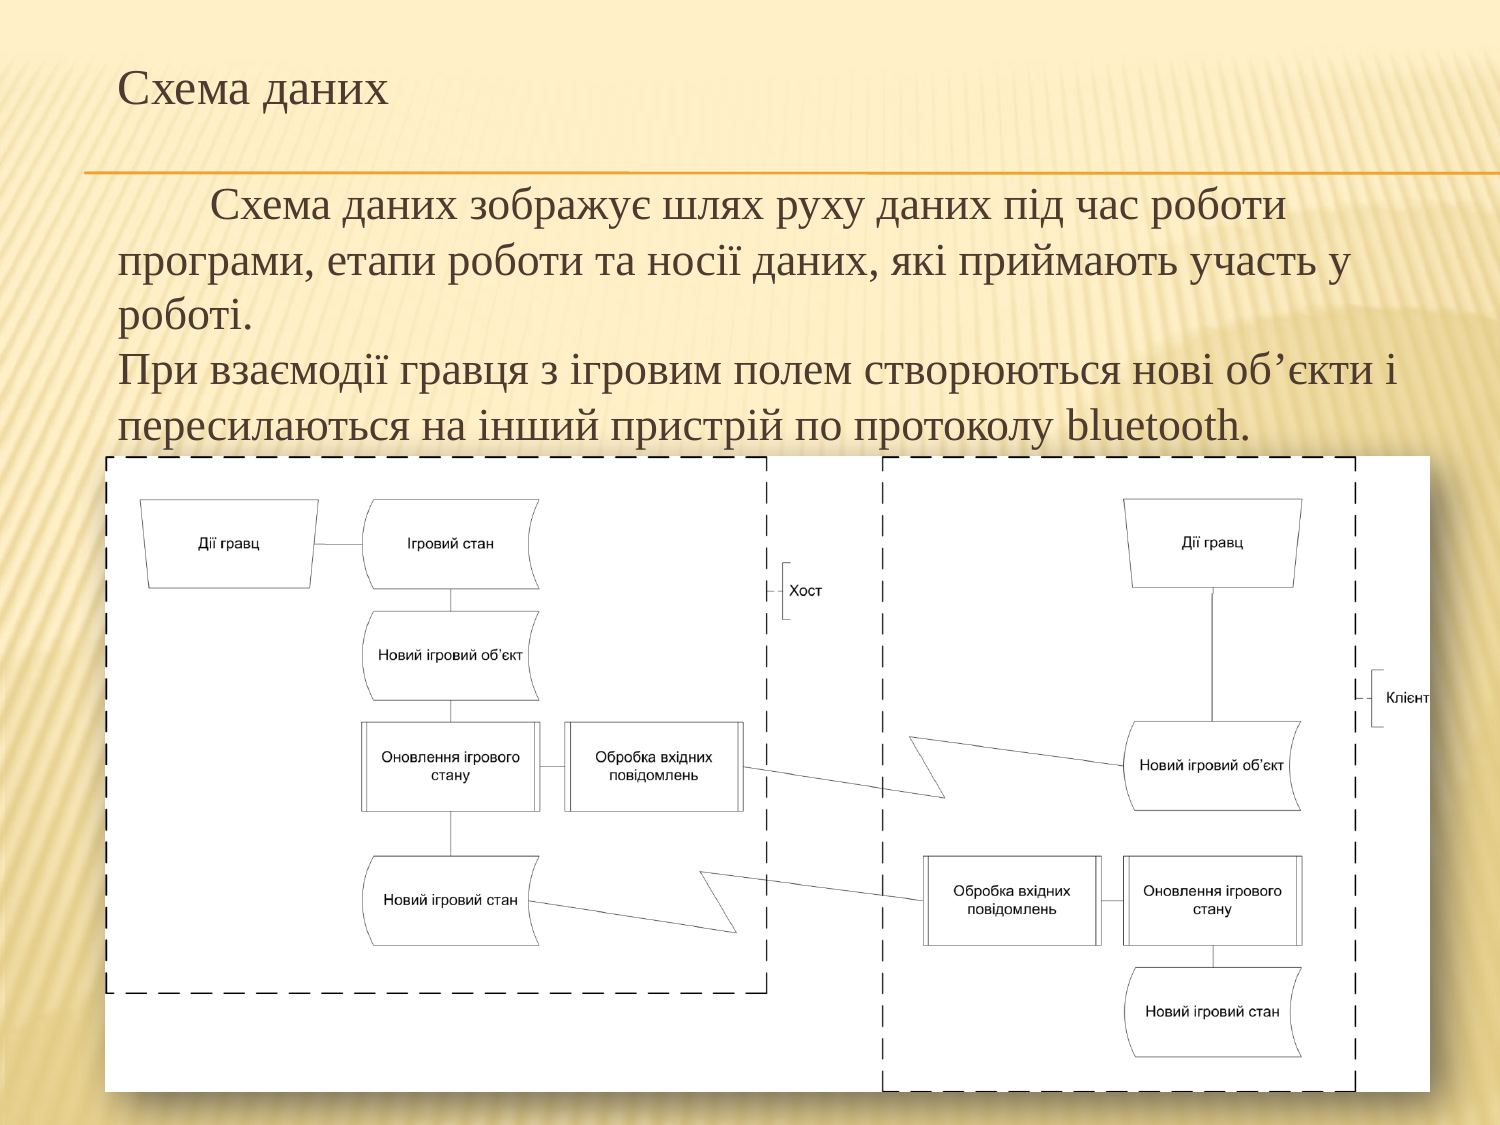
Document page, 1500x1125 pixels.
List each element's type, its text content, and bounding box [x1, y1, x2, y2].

picture [105, 456, 1430, 1092]
list Схема даних Схема даних зображує шлях руху даних під час роботи програми, етапи роботи та носії даних, які приймають участь у роботі. При взаємодії гравця з ігровим полем створюються нові об’єкти і пересилаються на інший пристрій по протоколу bluetooth. [46, 46, 1418, 446]
